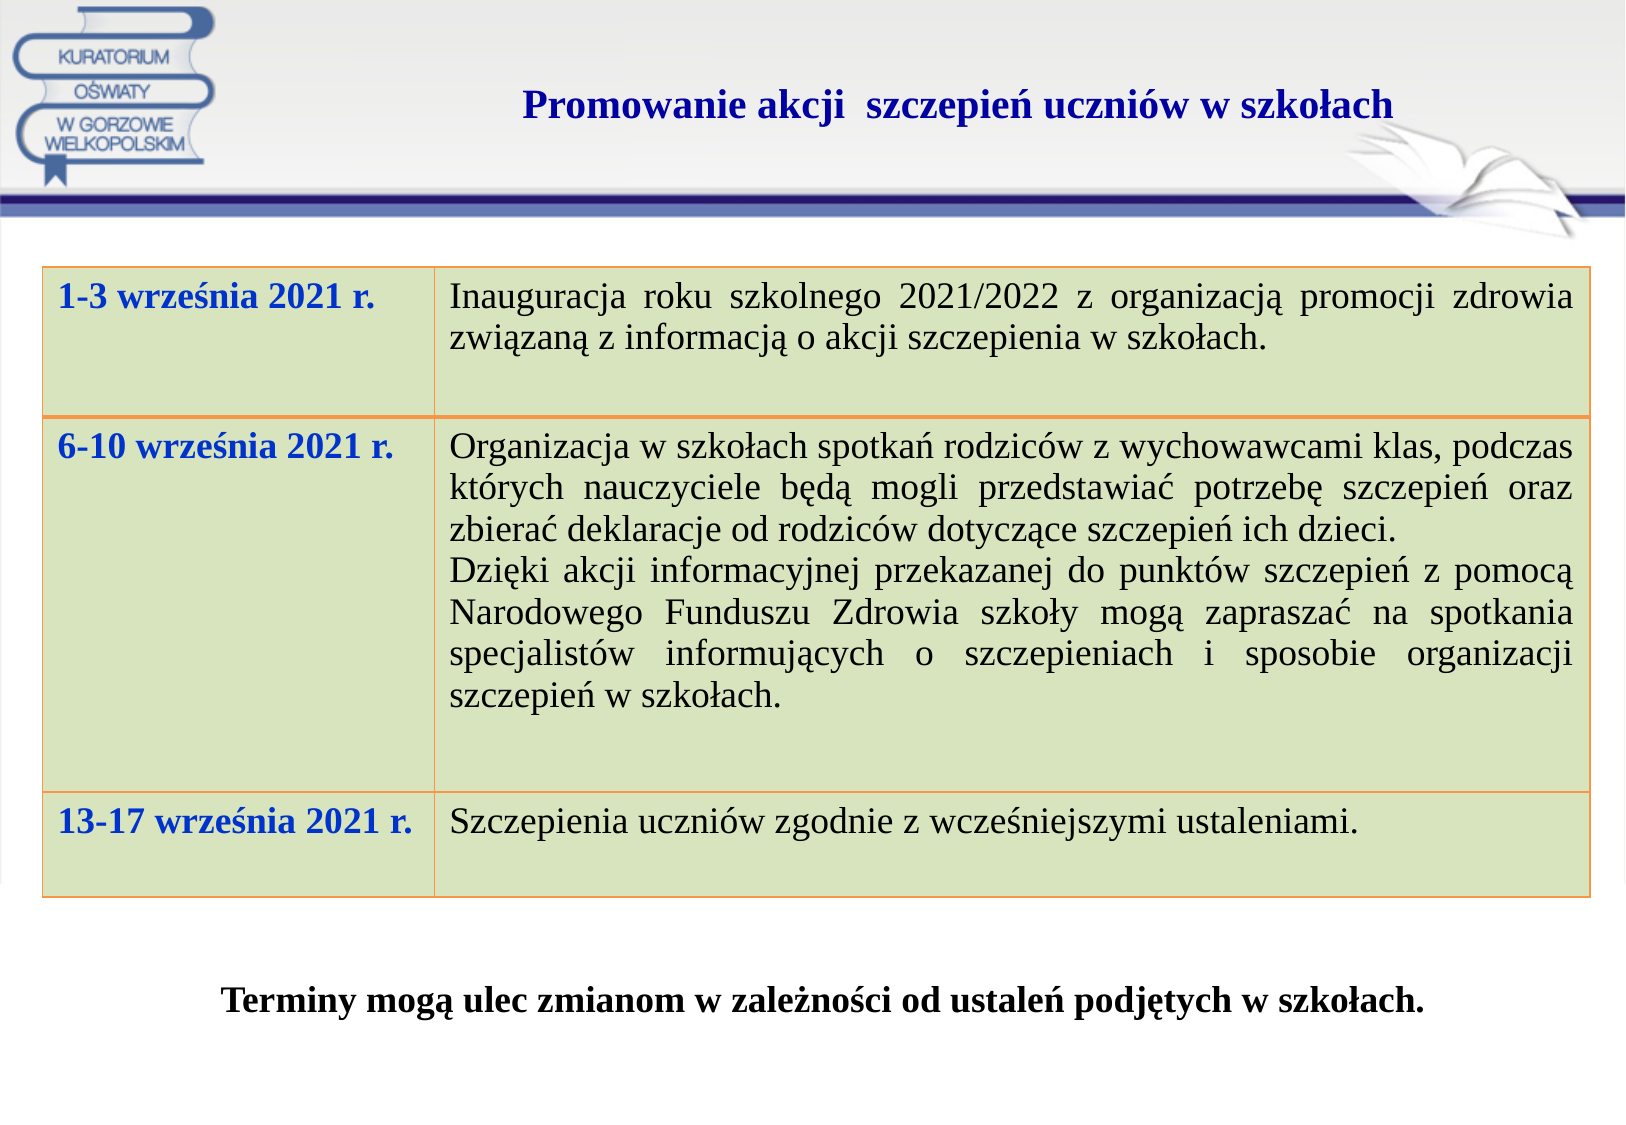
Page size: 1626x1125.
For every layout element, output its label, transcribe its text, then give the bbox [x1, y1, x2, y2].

table_cell Szczepienia uczniów zgodnie z wcześniejszymi ustaleniami. [435, 793, 1589, 896]
table_cell Organizacja w szkołach spotkań rodziców z wychowawcami klas, podczas których nauczyciele będą mogli przedstawiać potrzebę szczepień oraz zbierać deklaracje od rodziców dotyczące szczepień ich dzieci. Dzięki akcji informacyjnej przekazanej do punktów szczepień z pomocą Narodowego Funduszu Zdrowia szkoły mogą zapraszać na spotkania specjalistów informujących o szczepieniach i sposobie organizacji szczepień w szkołach. [435, 419, 1589, 791]
picture [0, 0, 1626, 1125]
text_box Terminy mogą ulec zmianom w zależności od ustaleń podjętych w szkołach. [51, 964, 1595, 1027]
table_cell 6-10 września 2021 r. [43, 419, 434, 791]
table_cell 13-17 września 2021 r. [43, 793, 434, 896]
title Promowanie akcji szczepień uczniów w szkołach [317, 23, 1600, 176]
table_header Inauguracja roku szkolnego 2021/2022 z organizacją promocji zdrowia związaną z informacją o akcji szczepienia w szkołach. [435, 268, 1589, 415]
table_header 1-3 września 2021 r. [43, 268, 434, 415]
